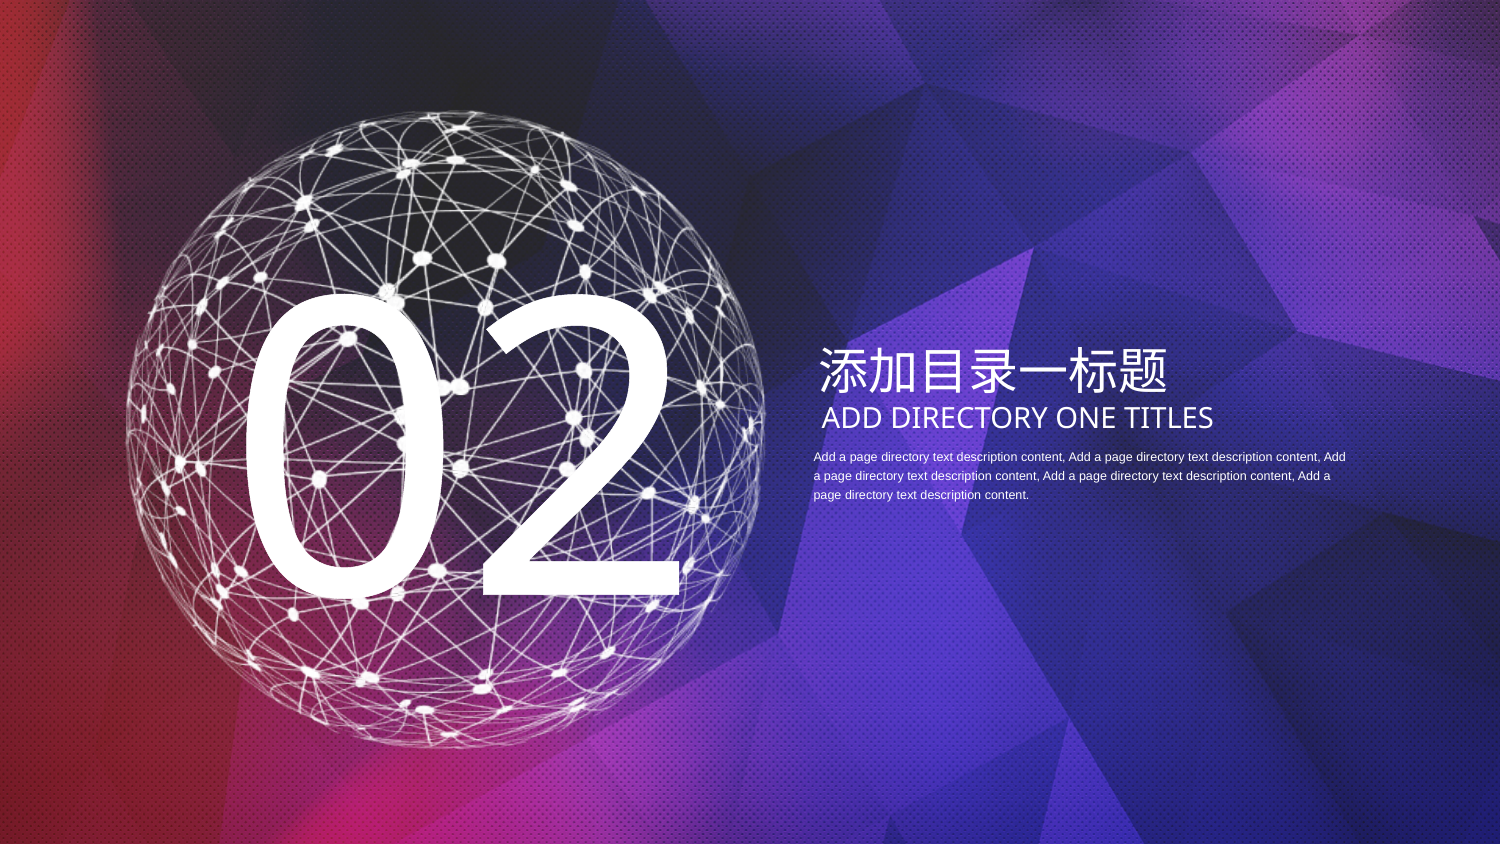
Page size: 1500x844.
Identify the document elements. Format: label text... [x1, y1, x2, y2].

text_box Add a page directory text description content, Add a page directory text description content, Add a page directory text description content, Add a page directory text description content, Add a page directory text description content. [798, 438, 1371, 510]
picture [0, 0, 1500, 844]
text_box ADD DIRECTORY ONE TITLES [806, 392, 1230, 442]
text_box 添加目录一标题 [803, 332, 1184, 407]
